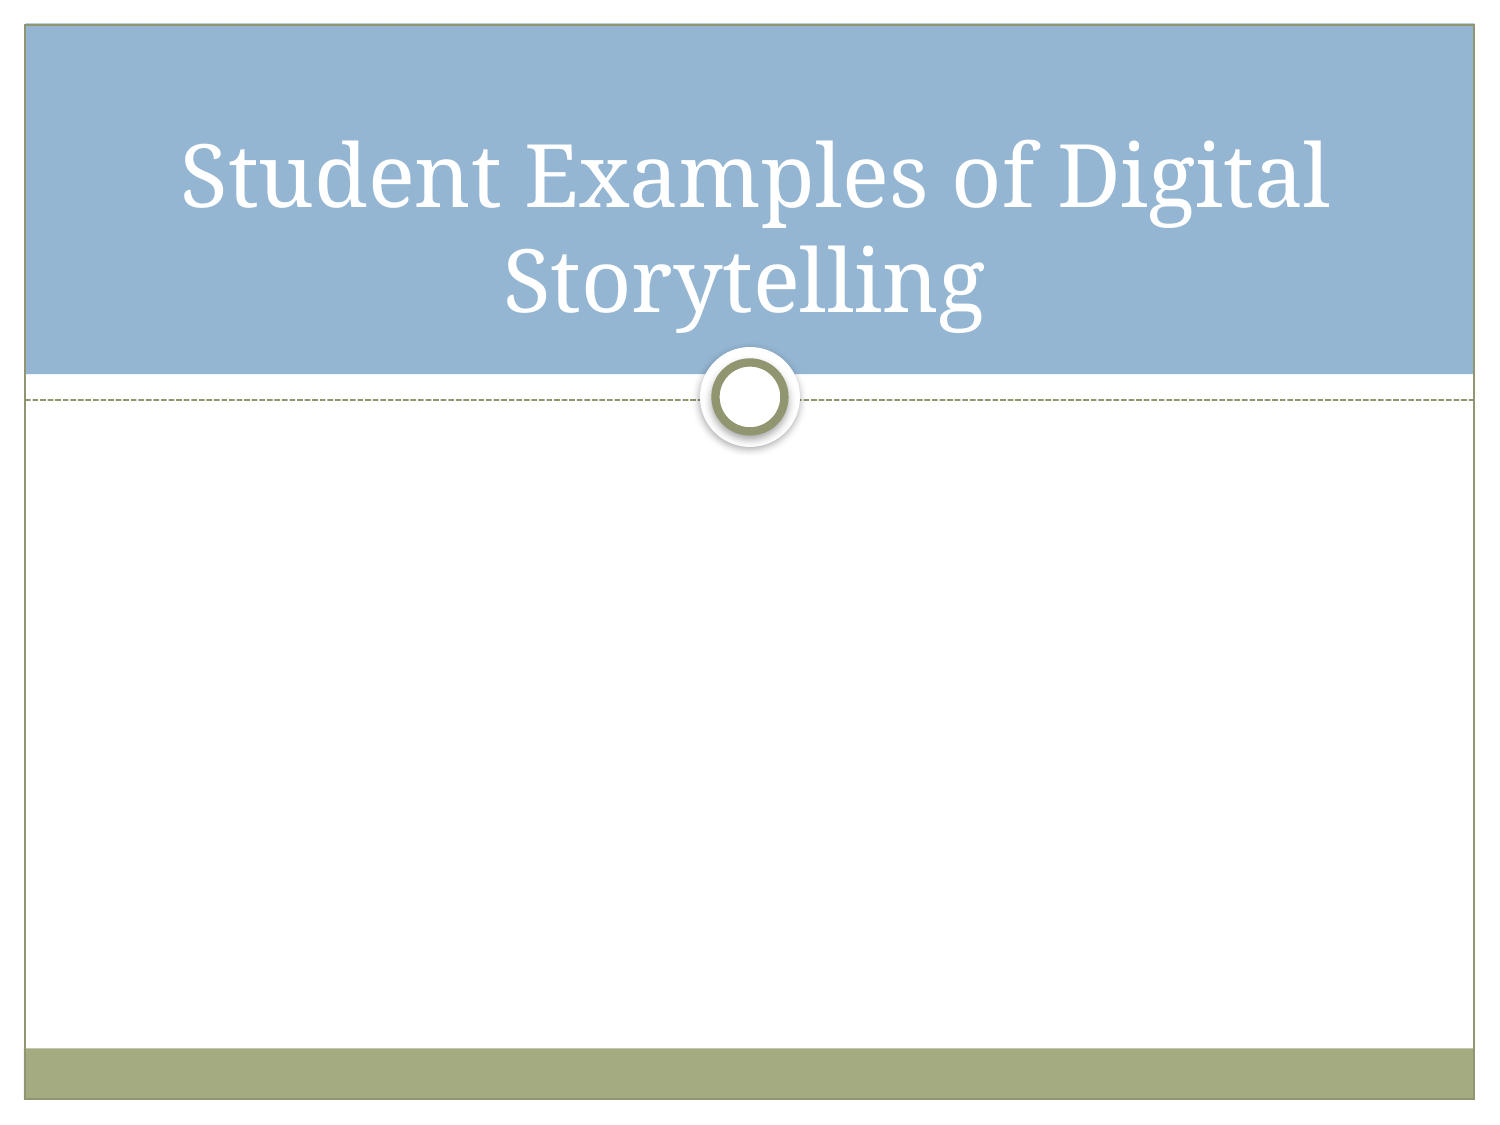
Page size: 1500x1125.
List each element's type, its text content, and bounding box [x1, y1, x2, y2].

title Student Examples of Digital Storytelling [118, 87, 1394, 338]
